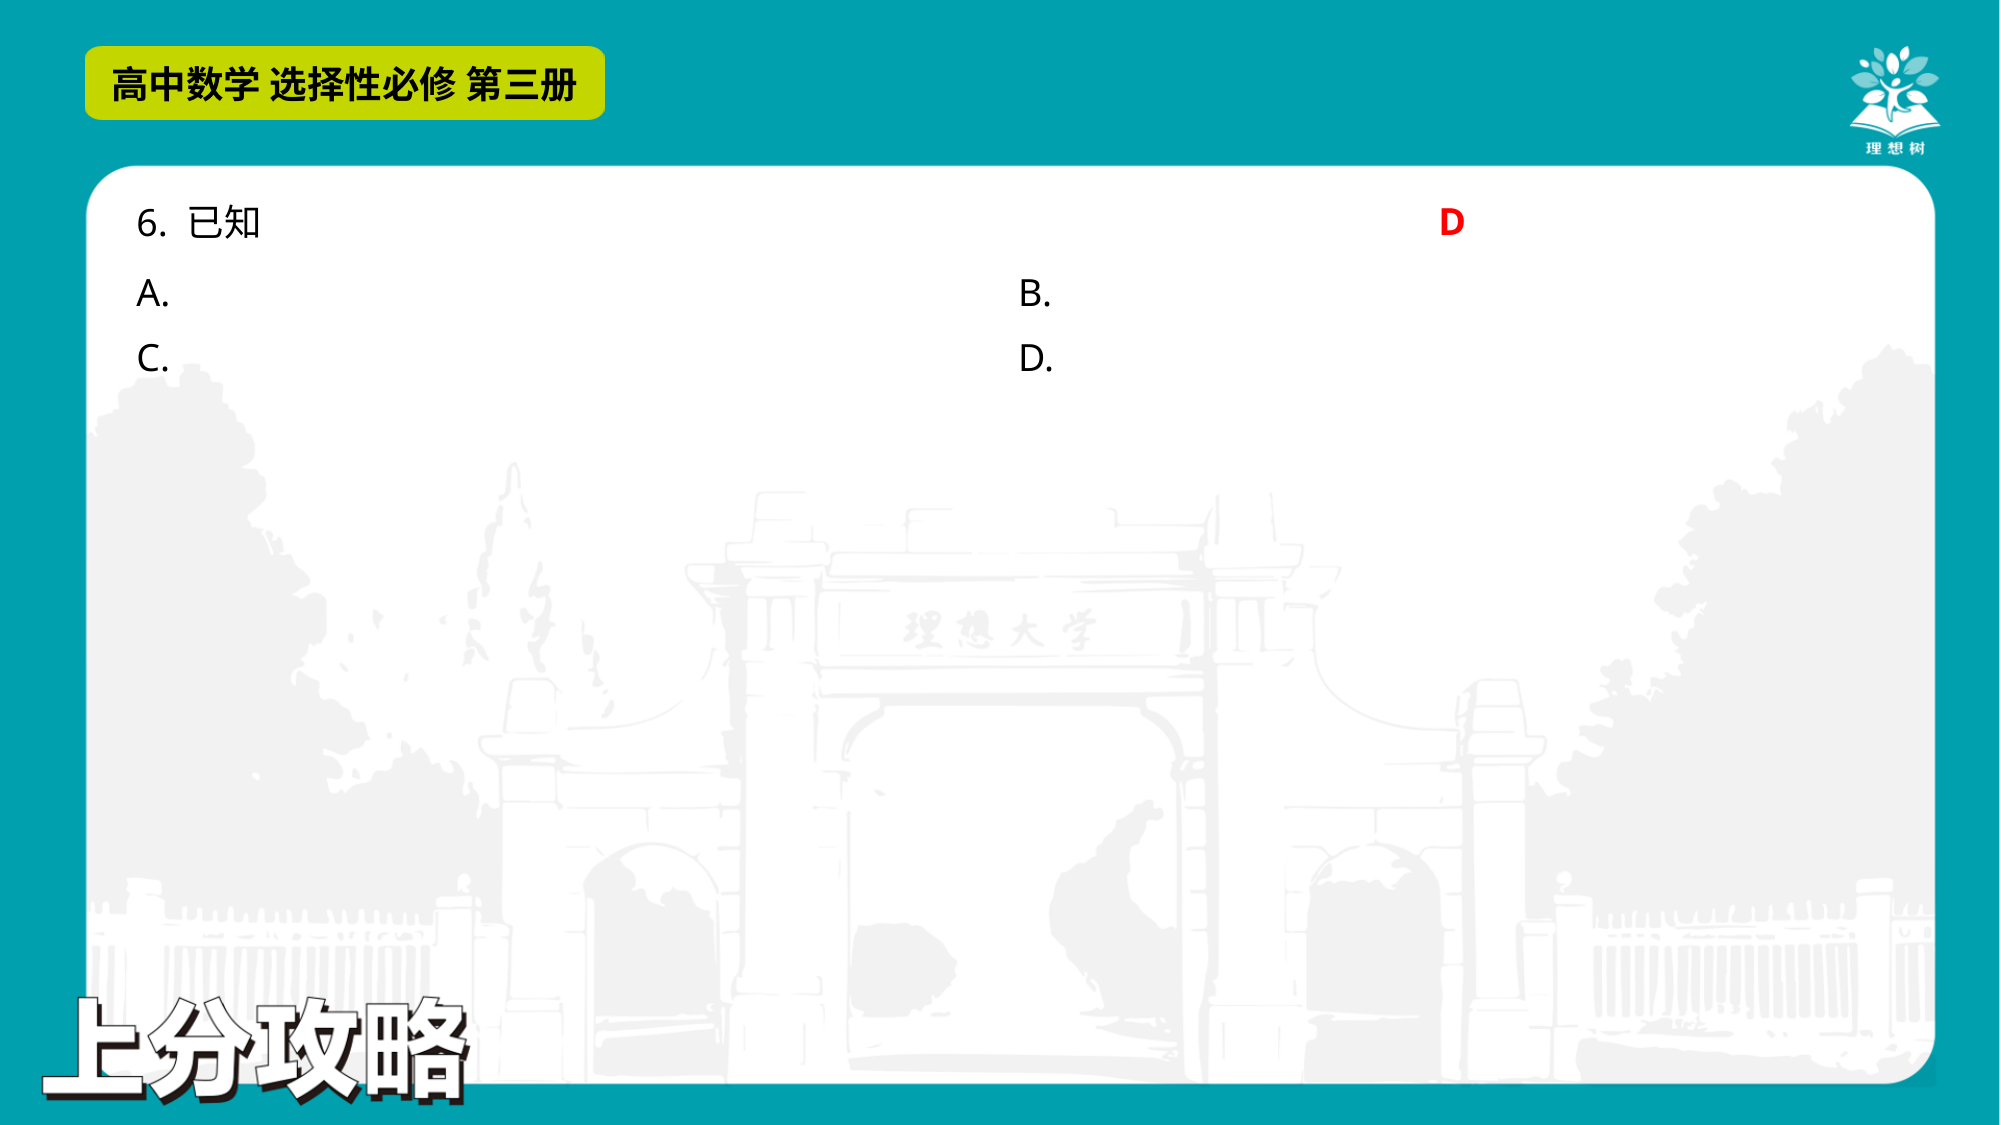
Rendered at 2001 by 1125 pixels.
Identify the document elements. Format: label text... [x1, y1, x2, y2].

picture [0, 0, 2000, 1125]
text_box D [1424, 176, 1480, 237]
